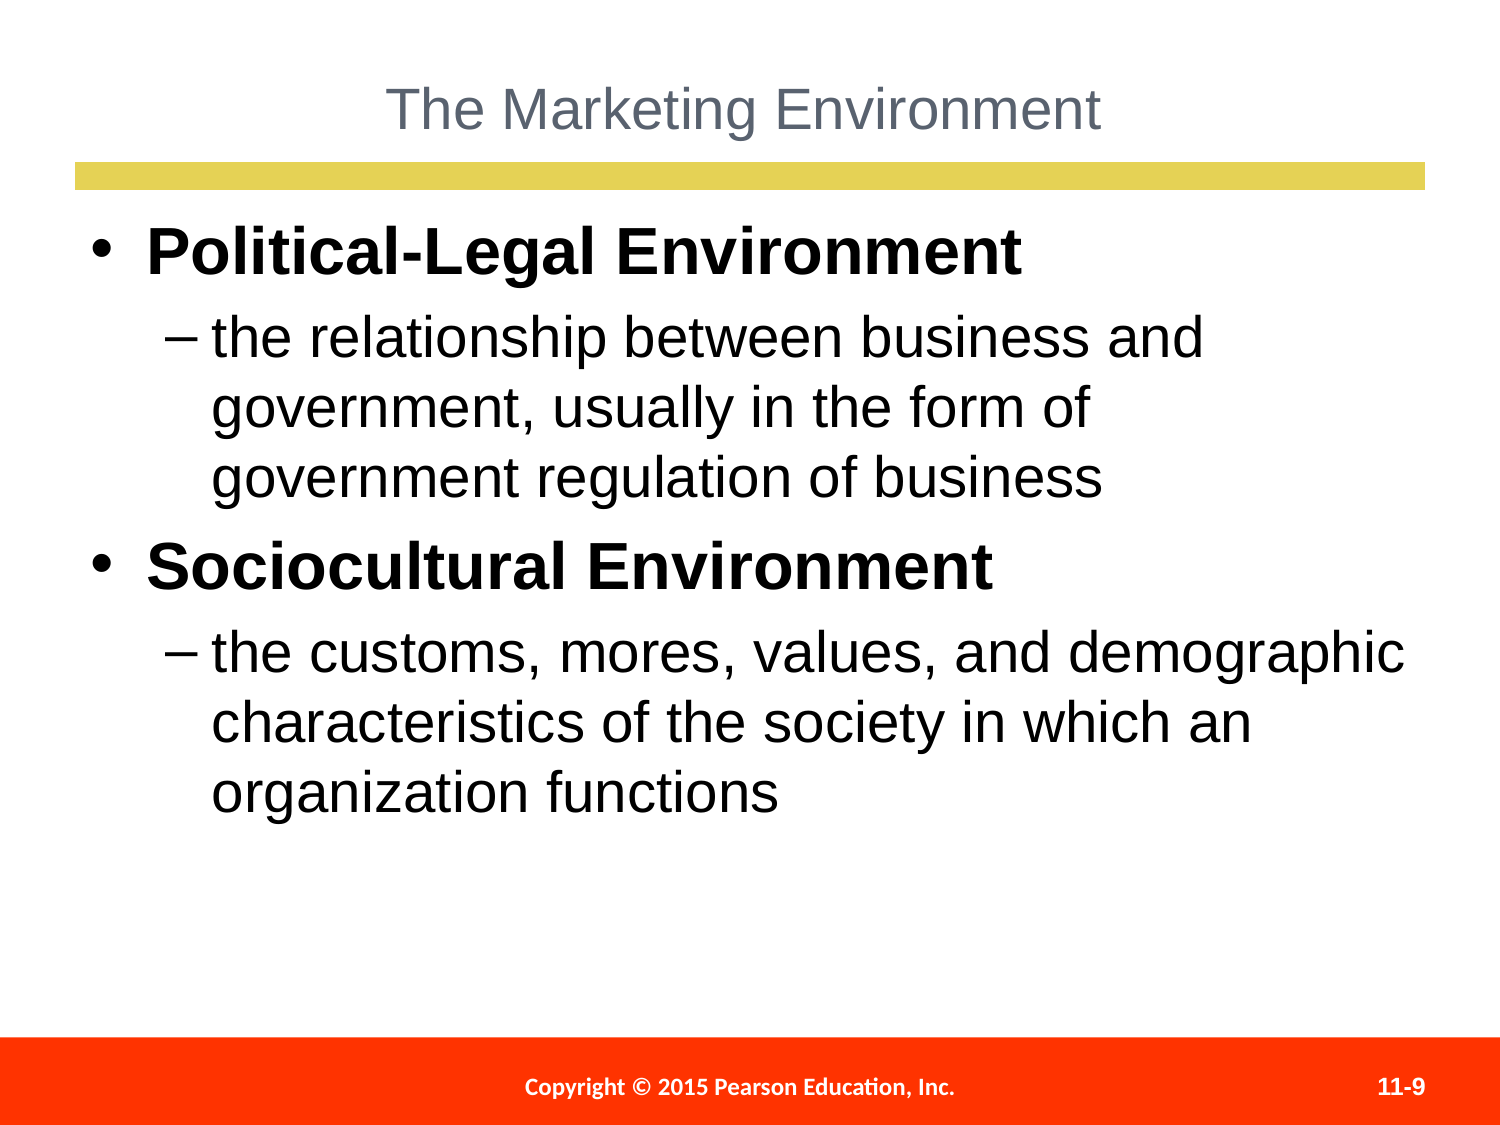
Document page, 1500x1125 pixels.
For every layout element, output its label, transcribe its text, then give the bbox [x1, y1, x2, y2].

list Political-Legal Environment the relationship between business and government, usually in the form of government regulation of business Sociocultural Environment the customs, mores, values, and demographic characteristics of the society in which an organization functions [74, 199, 1426, 1006]
title The Marketing Environment [49, 12, 1438, 201]
